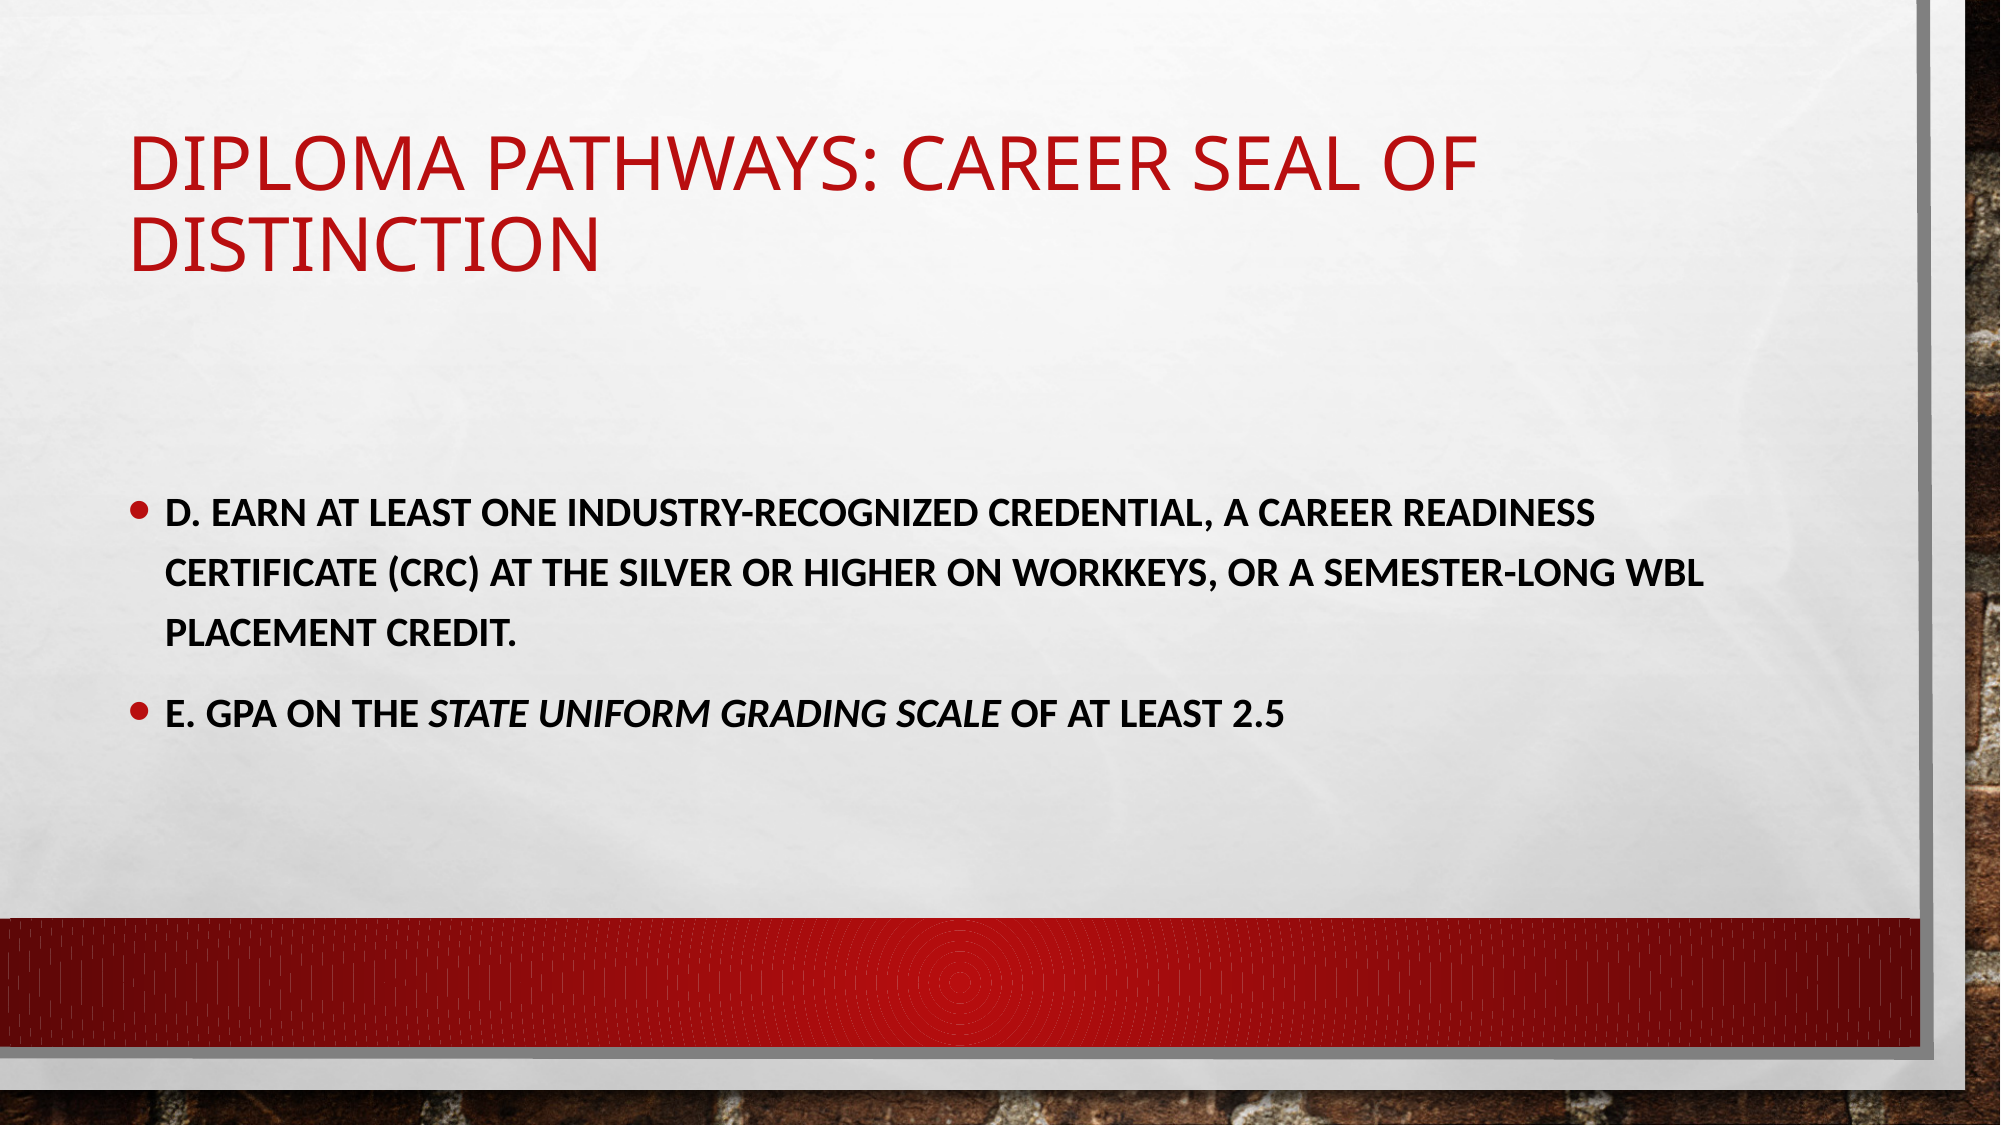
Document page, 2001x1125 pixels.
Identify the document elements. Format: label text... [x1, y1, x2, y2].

title Diploma Pathways: Career Seal of distinction [112, 112, 1818, 302]
list D. Earn at least one industry-recognized credential, a Career Readiness Certificate (CRC) at the Silver or higher on WorkKeys, or a semester-long WBL placement credit. E. GPA on the State Uniform Grading Scale of at least 2.5 [112, 338, 1818, 882]
picture [0, 0, 2000, 1125]
